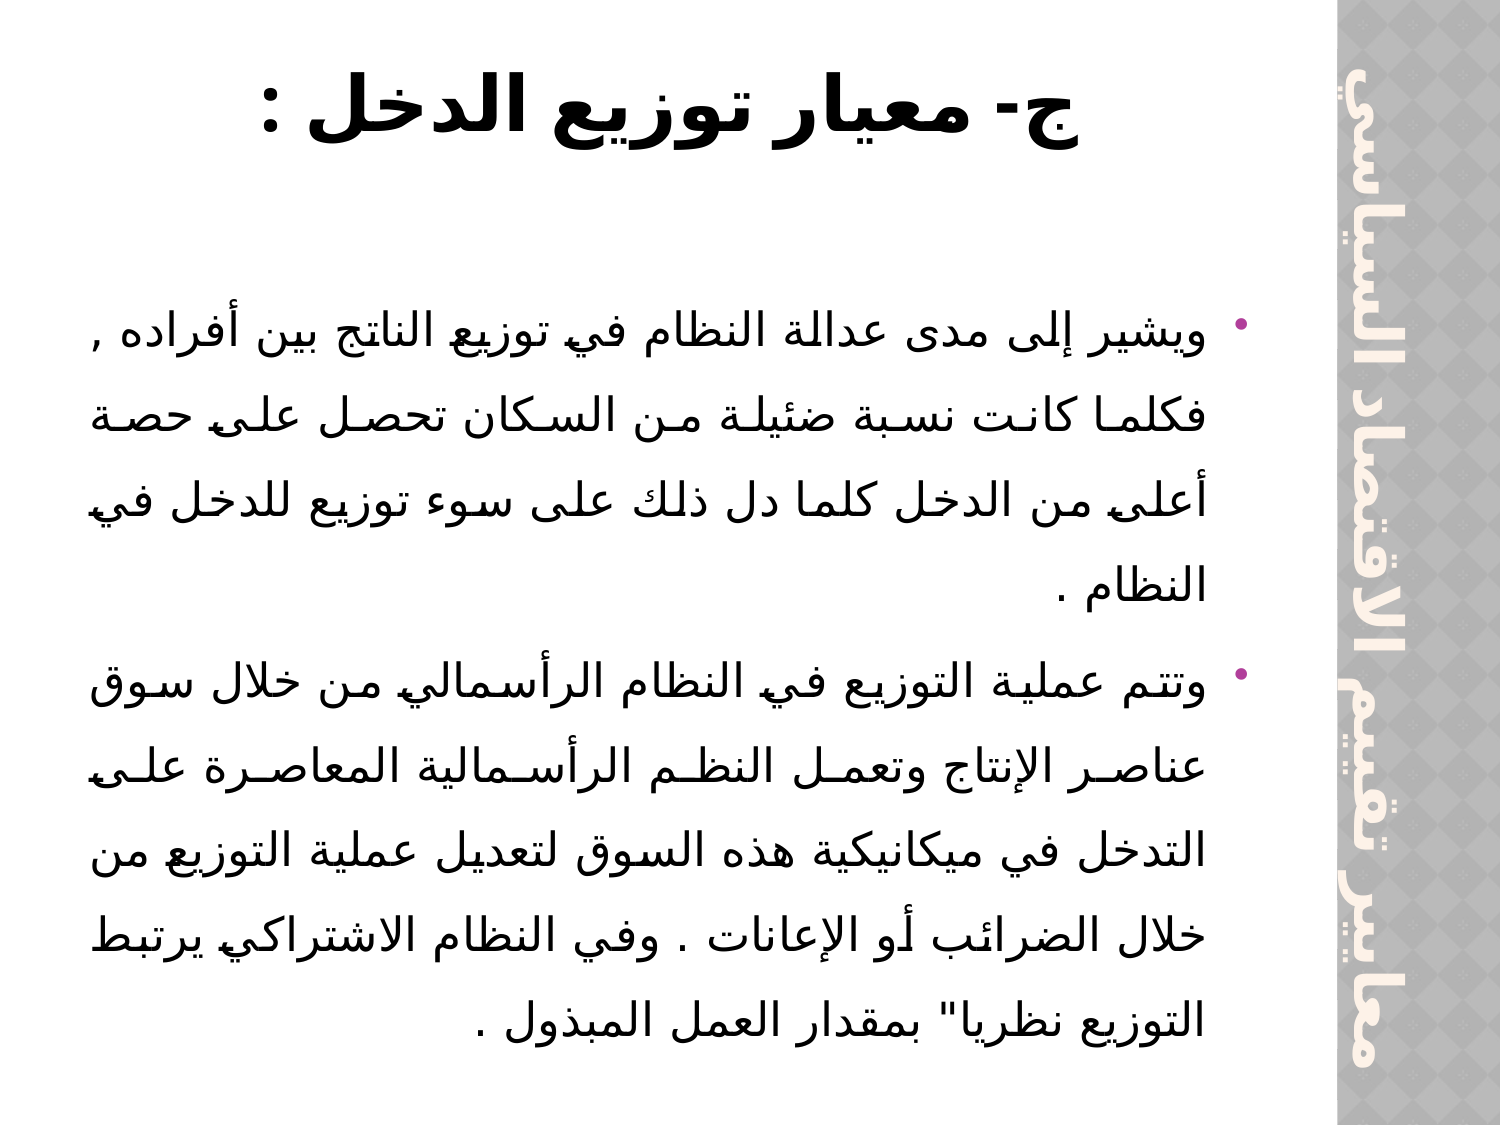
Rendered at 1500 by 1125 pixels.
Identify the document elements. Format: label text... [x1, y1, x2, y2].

text_box معايير تقييم الاقتصاد السياسي [1340, 43, 1500, 1094]
title ج- معيار توزيع الدخل : [75, 52, 1263, 240]
list ويشير إلى مدى عدالة النظام في توزيع الناتج بين أفراده , فكلما كانت نسبة ضئيلة من السكان تحصل على حصة أعلى من الدخل كلما دل ذلك على سوء توزيع للدخل في النظام . وتتم عملية التوزيع في النظام الرأسمالي من خلال سوق عناصر الإنتاج وتعمل النظم الرأسمالية المعاصرة على التدخل في ميكانيكية هذه السوق لتعديل عملية التوزيع من خلال الضرائب أو الإعانات . وفي النظام الاشتراكي يرتبط التوزيع نظريا" بمقدار العمل المبذول . [75, 264, 1263, 1059]
